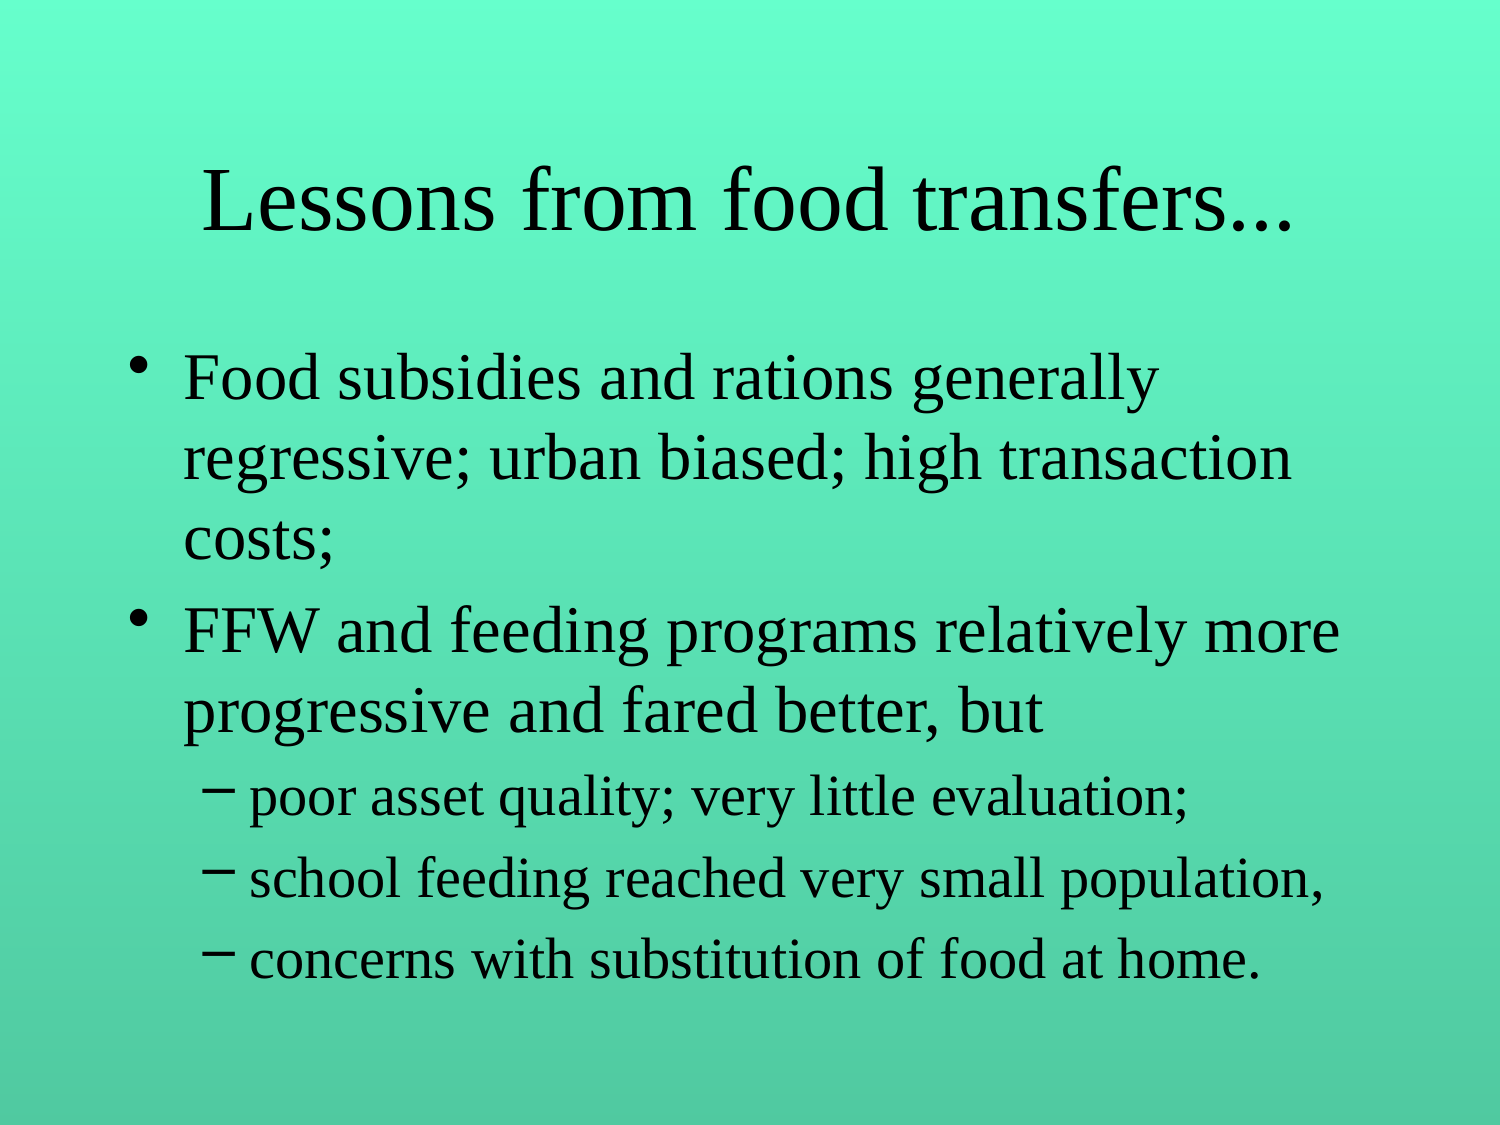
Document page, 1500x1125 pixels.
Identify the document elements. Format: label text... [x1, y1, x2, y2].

list Food subsidies and rations generally regressive; urban biased; high transaction costs; FFW and feeding programs relatively more progressive and fared better, but poor asset quality; very little evaluation; school feeding reached very small population, concerns with substitution of food at home. [112, 324, 1388, 1001]
title Lessons from food transfers... [112, 99, 1388, 288]
